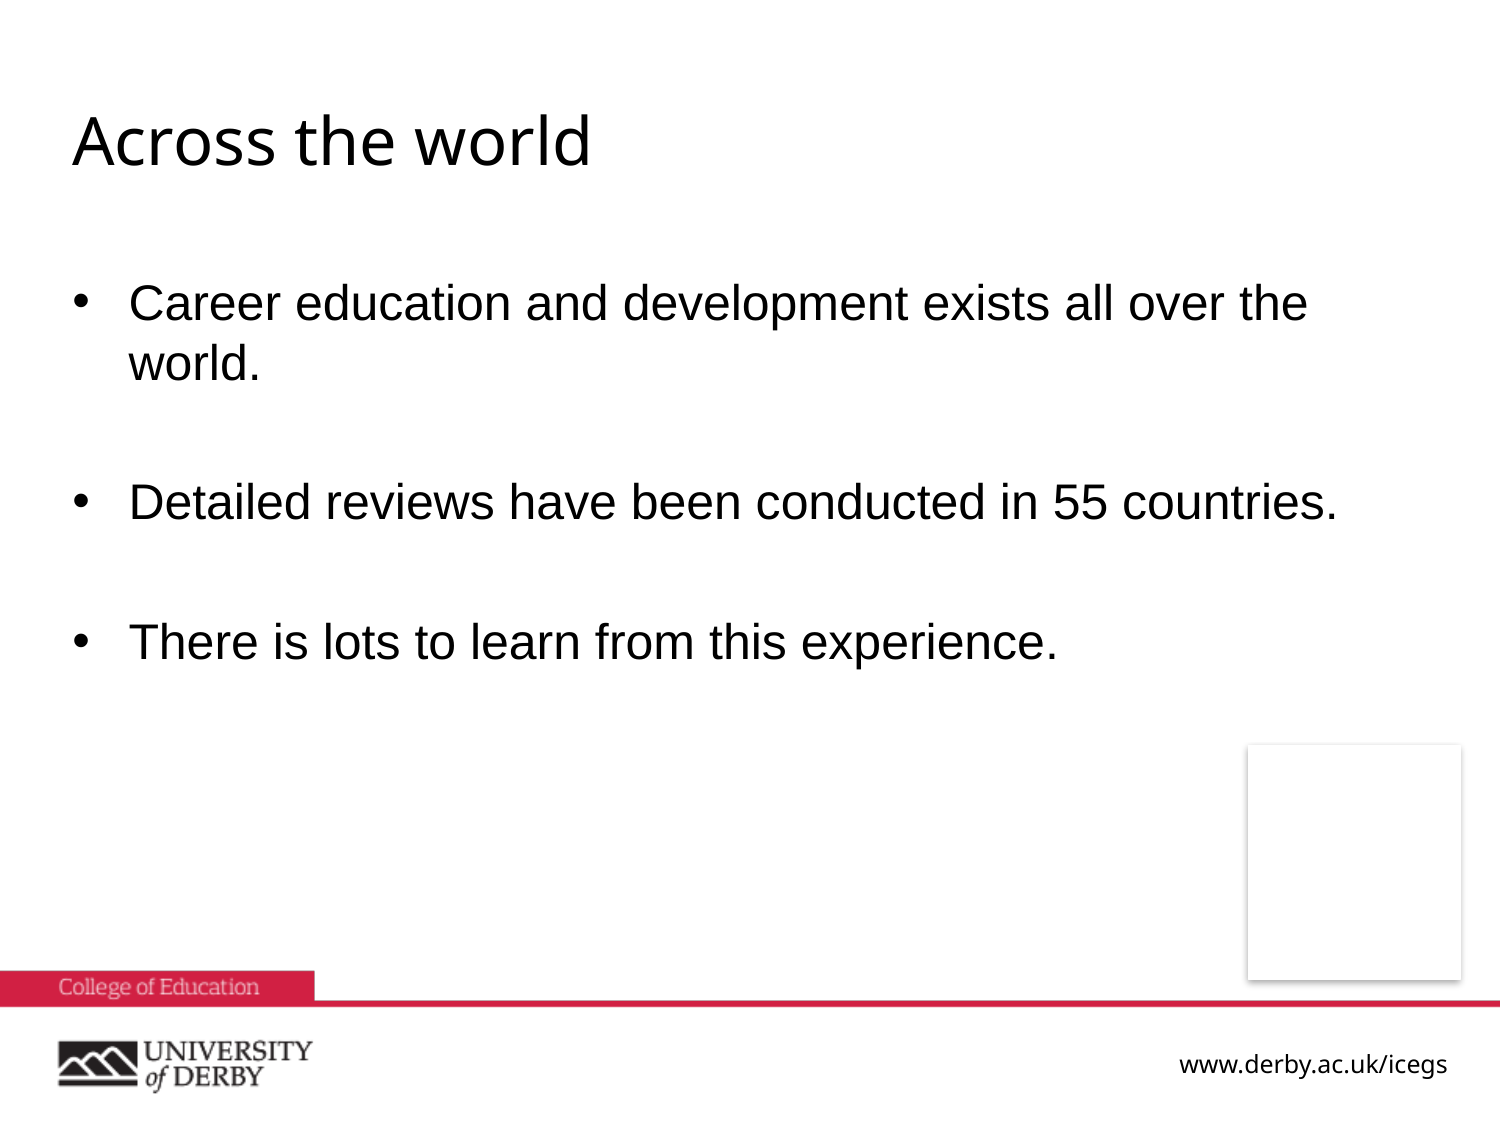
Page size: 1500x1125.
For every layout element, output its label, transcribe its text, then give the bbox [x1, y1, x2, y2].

title Across the world [57, 45, 1425, 233]
list Career education and development exists all over the world. Detailed reviews have been conducted in 55 countries. There is lots to learn from this experience. [57, 262, 1425, 934]
